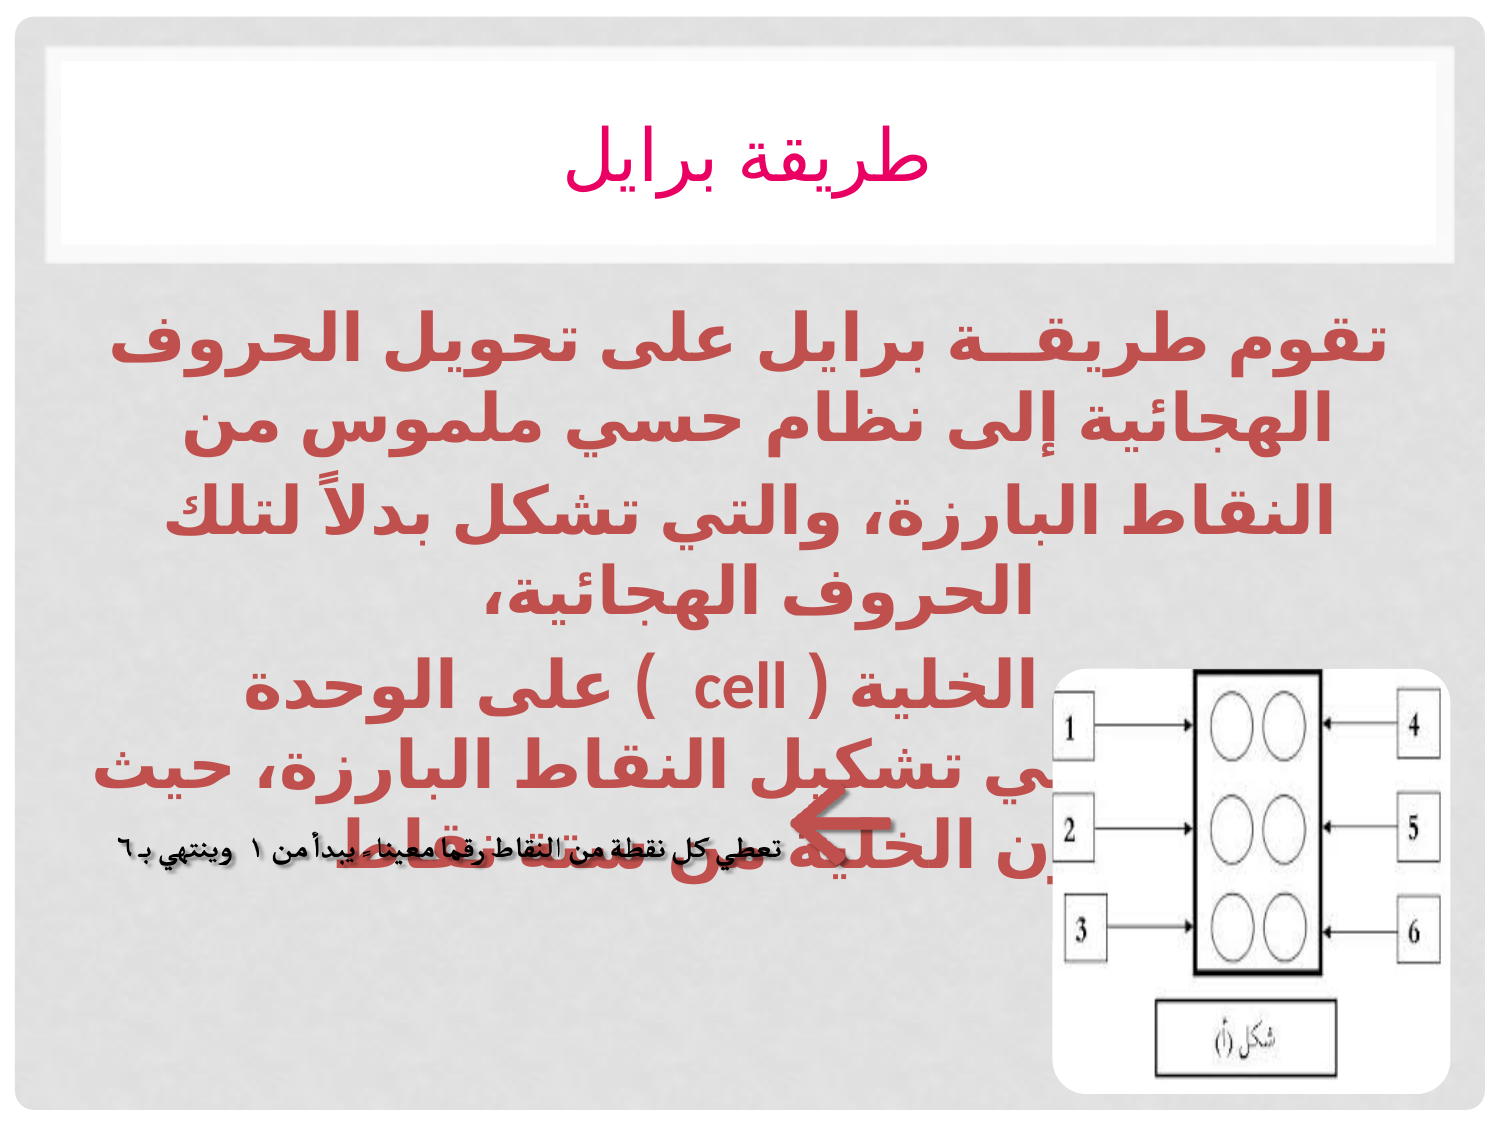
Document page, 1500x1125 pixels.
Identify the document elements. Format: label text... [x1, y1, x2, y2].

title طريقة برايل [69, 66, 1425, 238]
list تقوم طريقــة برايل على تحويل الحروف الهجائية إلى نظام حسي ملموس من النقاط البارزة، والتي تشكل بدلاً لتلك الحروف الهجائية، وتعتبر الخلية ( cell ) على الوحدة الأساسية في تشكيل النقاط البارزة، حيث تتكون الخلية من ستة نقاط [75, 287, 1425, 1005]
picture [1052, 668, 1451, 1095]
picture [76, 715, 987, 965]
